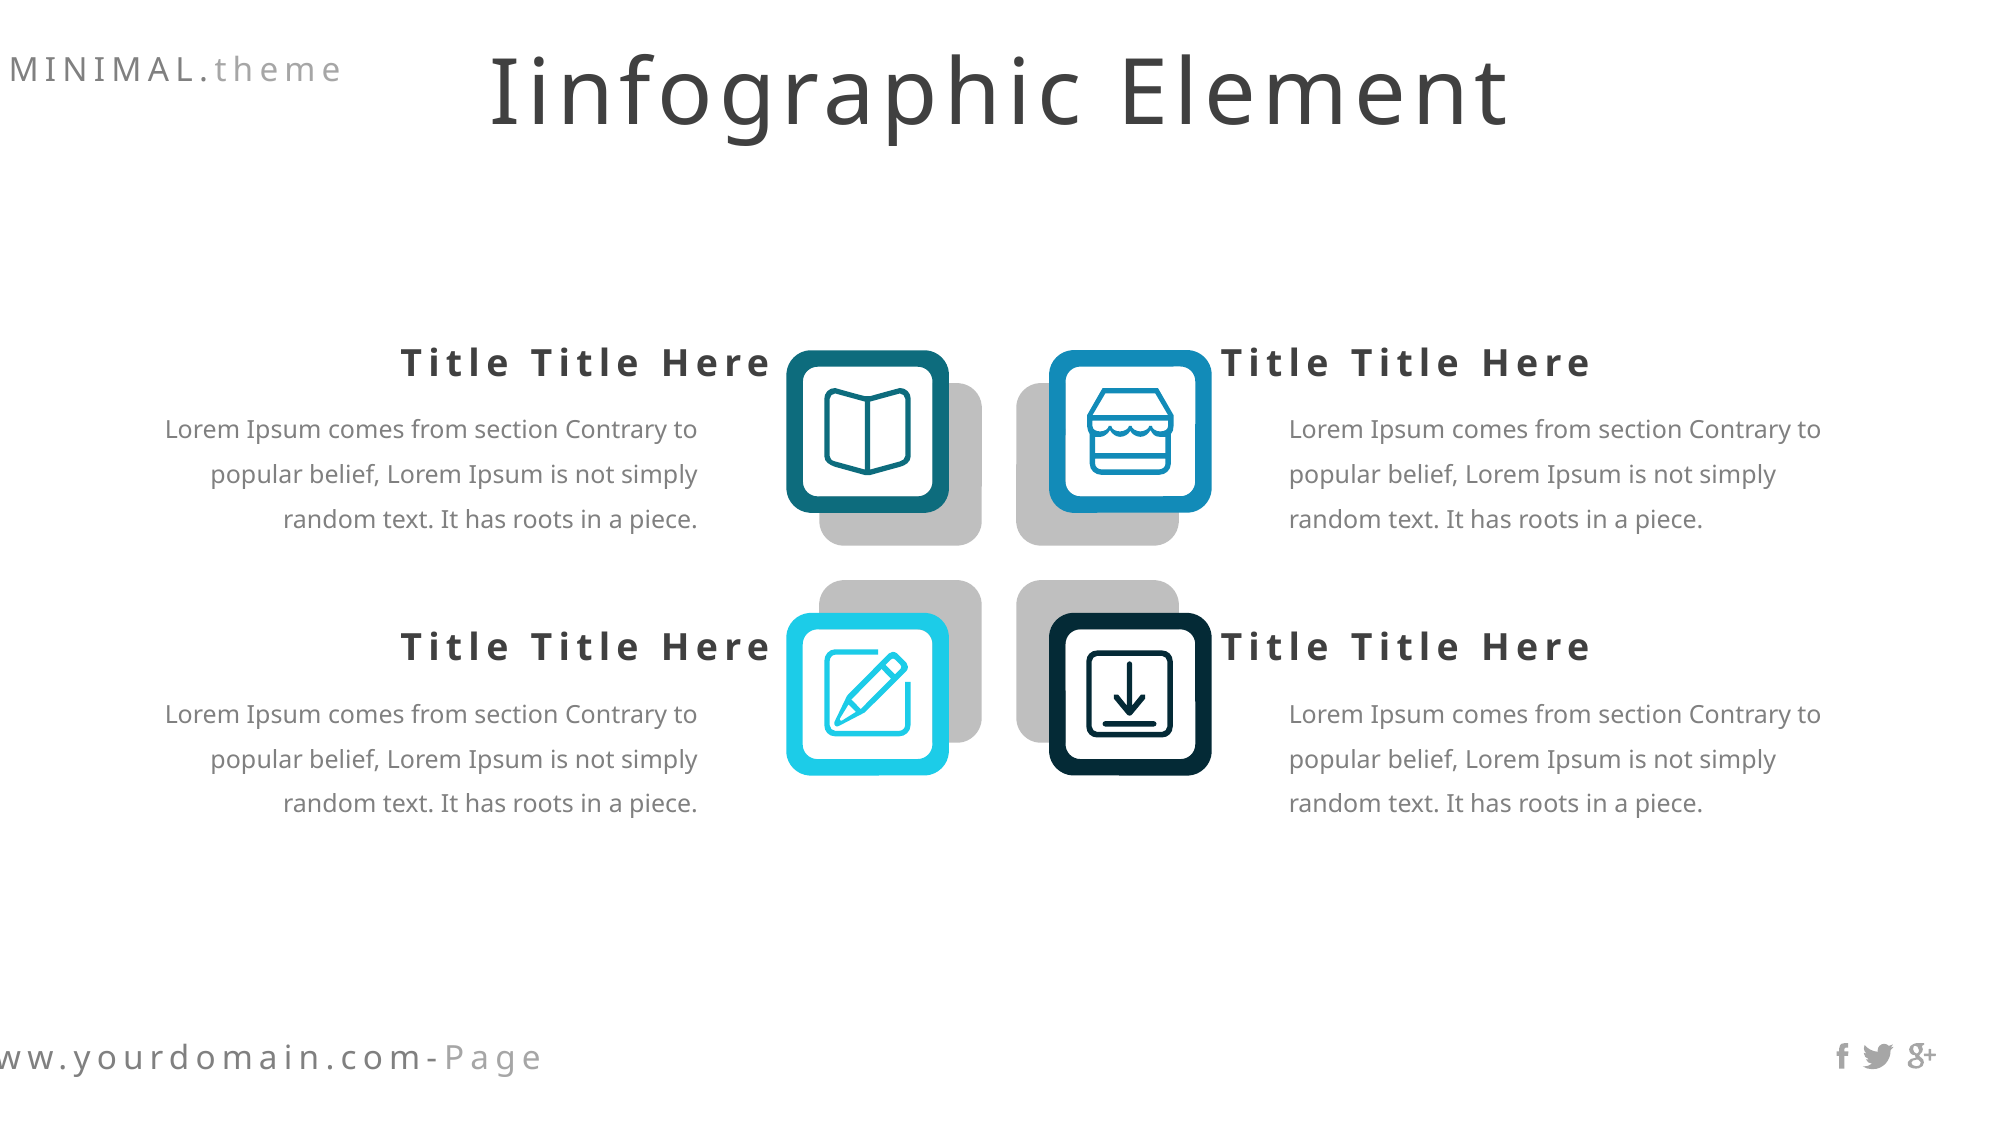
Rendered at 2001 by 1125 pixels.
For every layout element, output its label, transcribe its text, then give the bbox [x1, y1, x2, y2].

text_box Title Title Here [385, 615, 760, 676]
text_box Lorem Ipsum comes from section Contrary to popular belief, Lorem Ipsum is not simply random text. It has roots in a piece. [128, 391, 714, 542]
text_box Title Title Here [385, 331, 760, 391]
text_box Iinfographic Element [475, 25, 1525, 151]
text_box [760, 324, 1238, 802]
text_box Title Title Here [1238, 615, 1605, 676]
text_box Title Title Here [1238, 331, 1605, 391]
text_box Lorem Ipsum comes from section Contrary to popular belief, Lorem Ipsum is not simply random text. It has roots in a piece. [1273, 391, 1859, 542]
text_box Lorem Ipsum comes from section Contrary to popular belief, Lorem Ipsum is not simply random text. It has roots in a piece. [128, 675, 714, 826]
text_box Lorem Ipsum comes from section Contrary to popular belief, Lorem Ipsum is not simply random text. It has roots in a piece. [1273, 675, 1859, 826]
